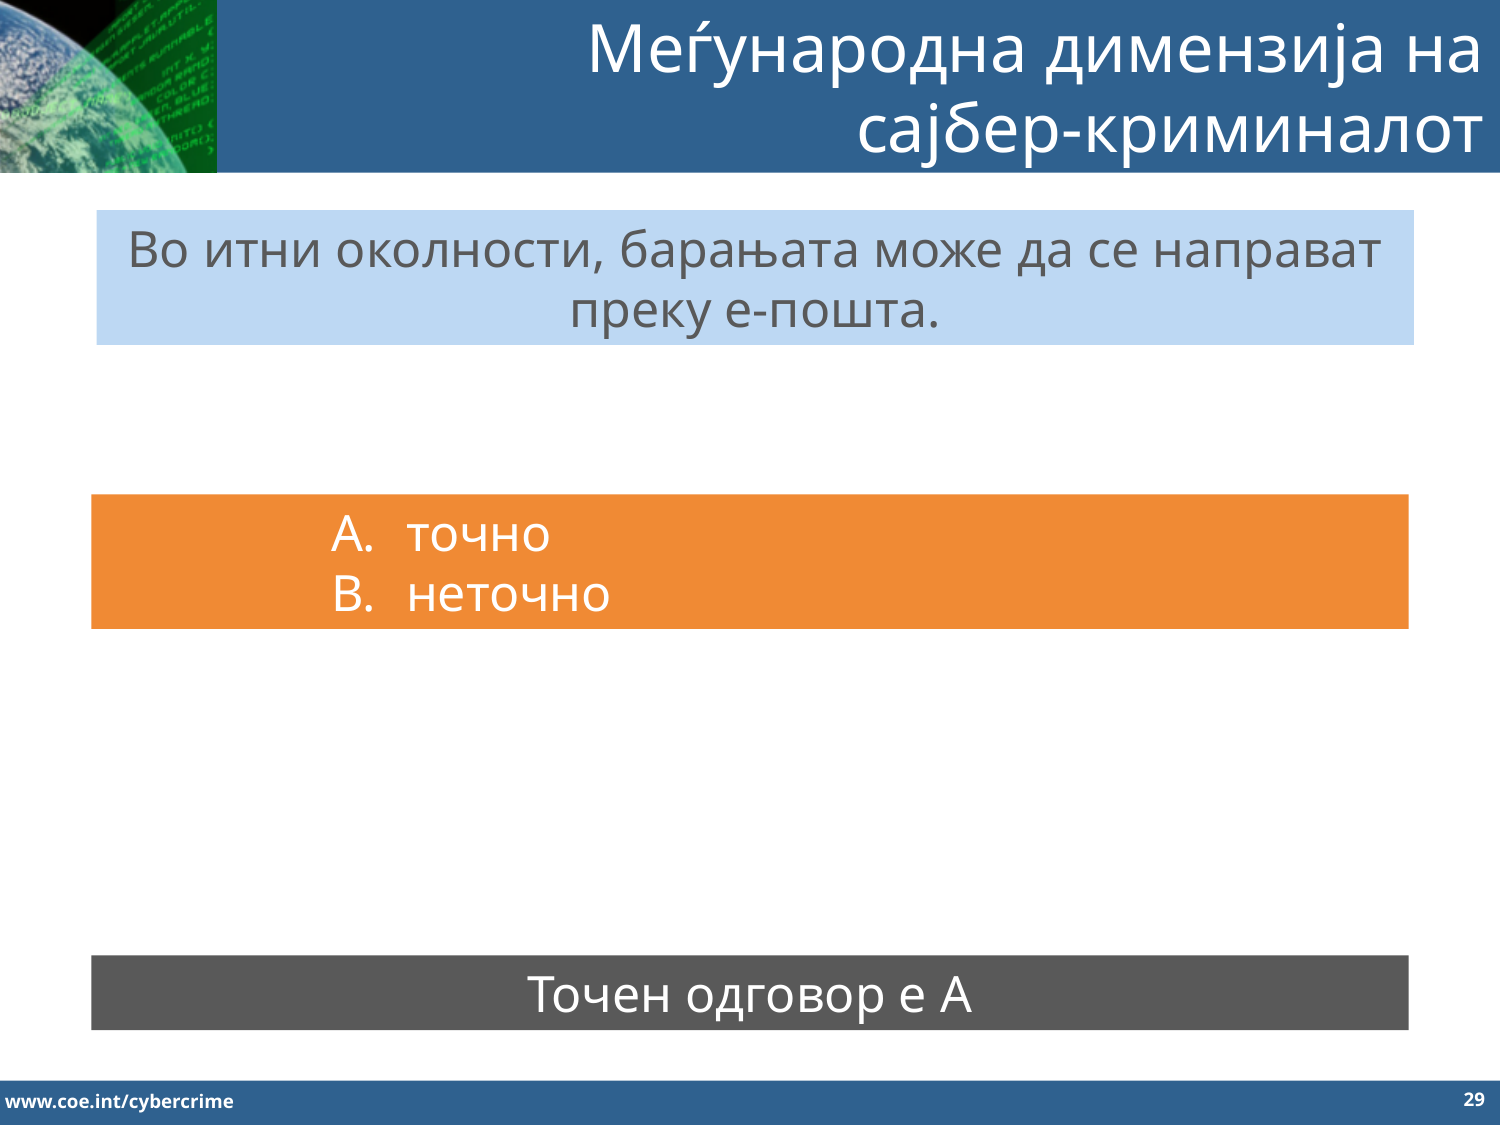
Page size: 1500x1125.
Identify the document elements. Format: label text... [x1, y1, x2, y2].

text_box Меѓународна димензија на сајбер-криминалот [329, 9, 1500, 162]
text_box Точен одговор е A [91, 955, 1409, 1031]
text_box точно неточно [91, 494, 1409, 629]
picture [0, 1, 217, 173]
text_box Во итни околности, барањата може да се направат преку е-пошта. [96, 210, 1414, 345]
slide_number 29 [1149, 1079, 1500, 1125]
